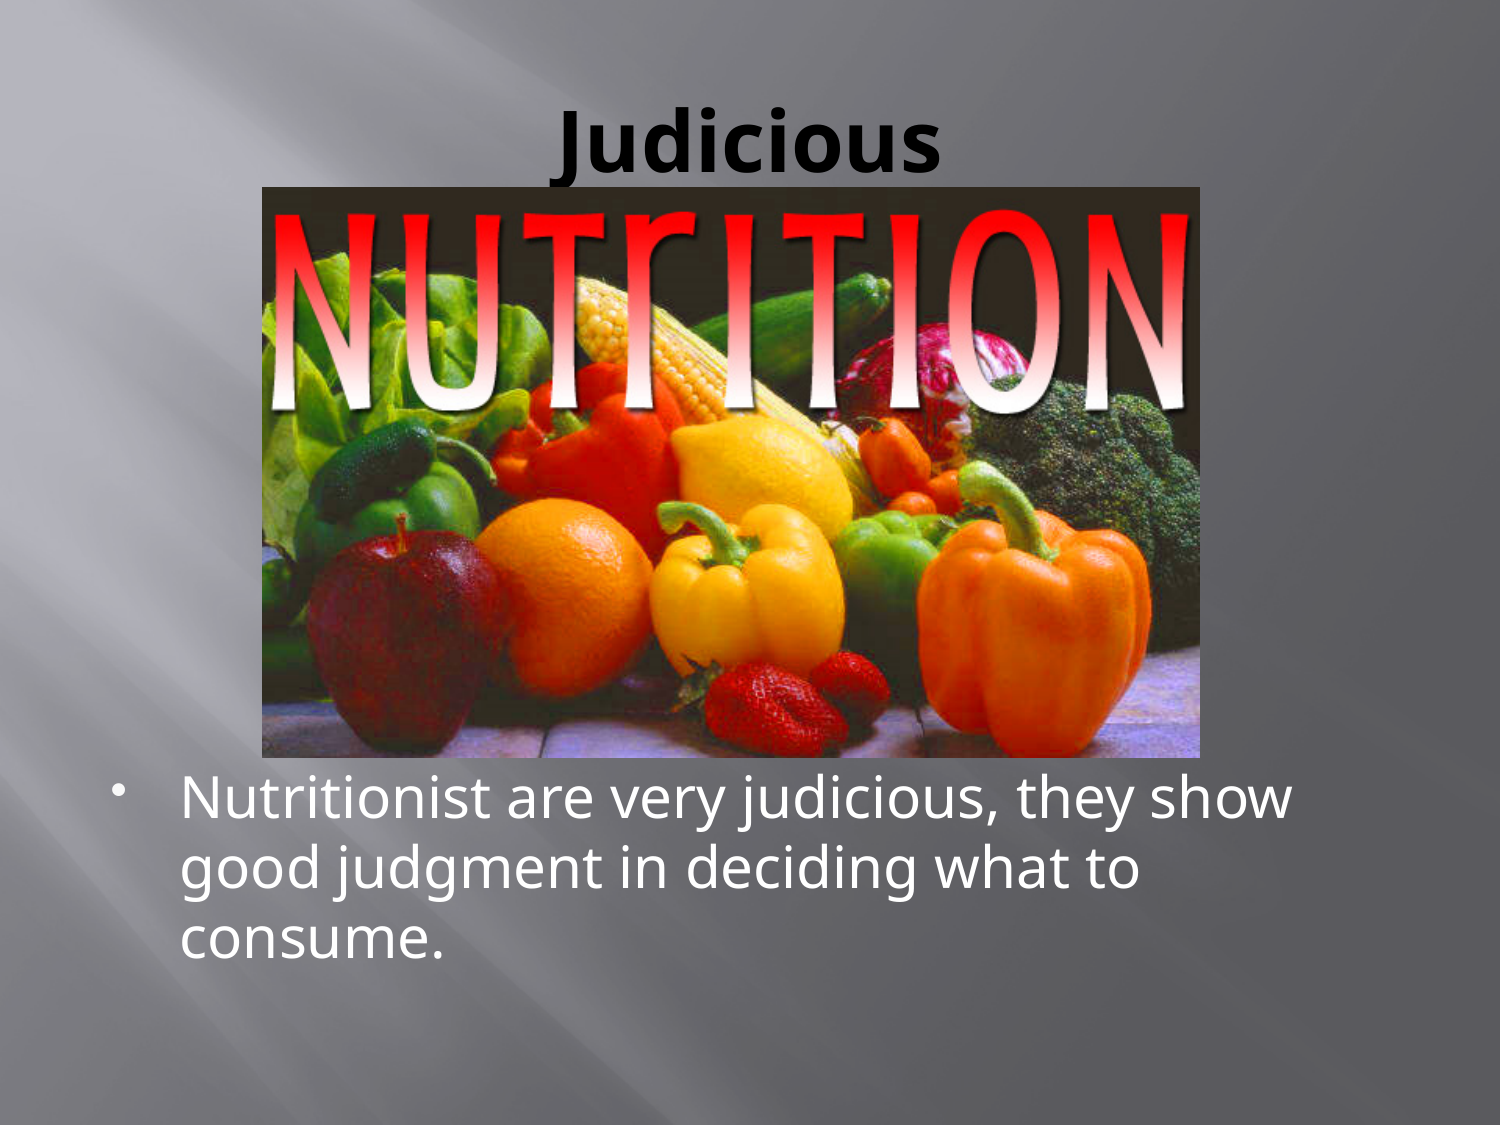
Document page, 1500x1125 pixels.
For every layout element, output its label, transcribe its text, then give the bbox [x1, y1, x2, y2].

list Nutritionist are very judicious, they show good judgment in deciding what to consume. [75, 262, 1425, 1035]
title Judicious [75, 45, 1425, 233]
picture [262, 187, 1201, 759]
